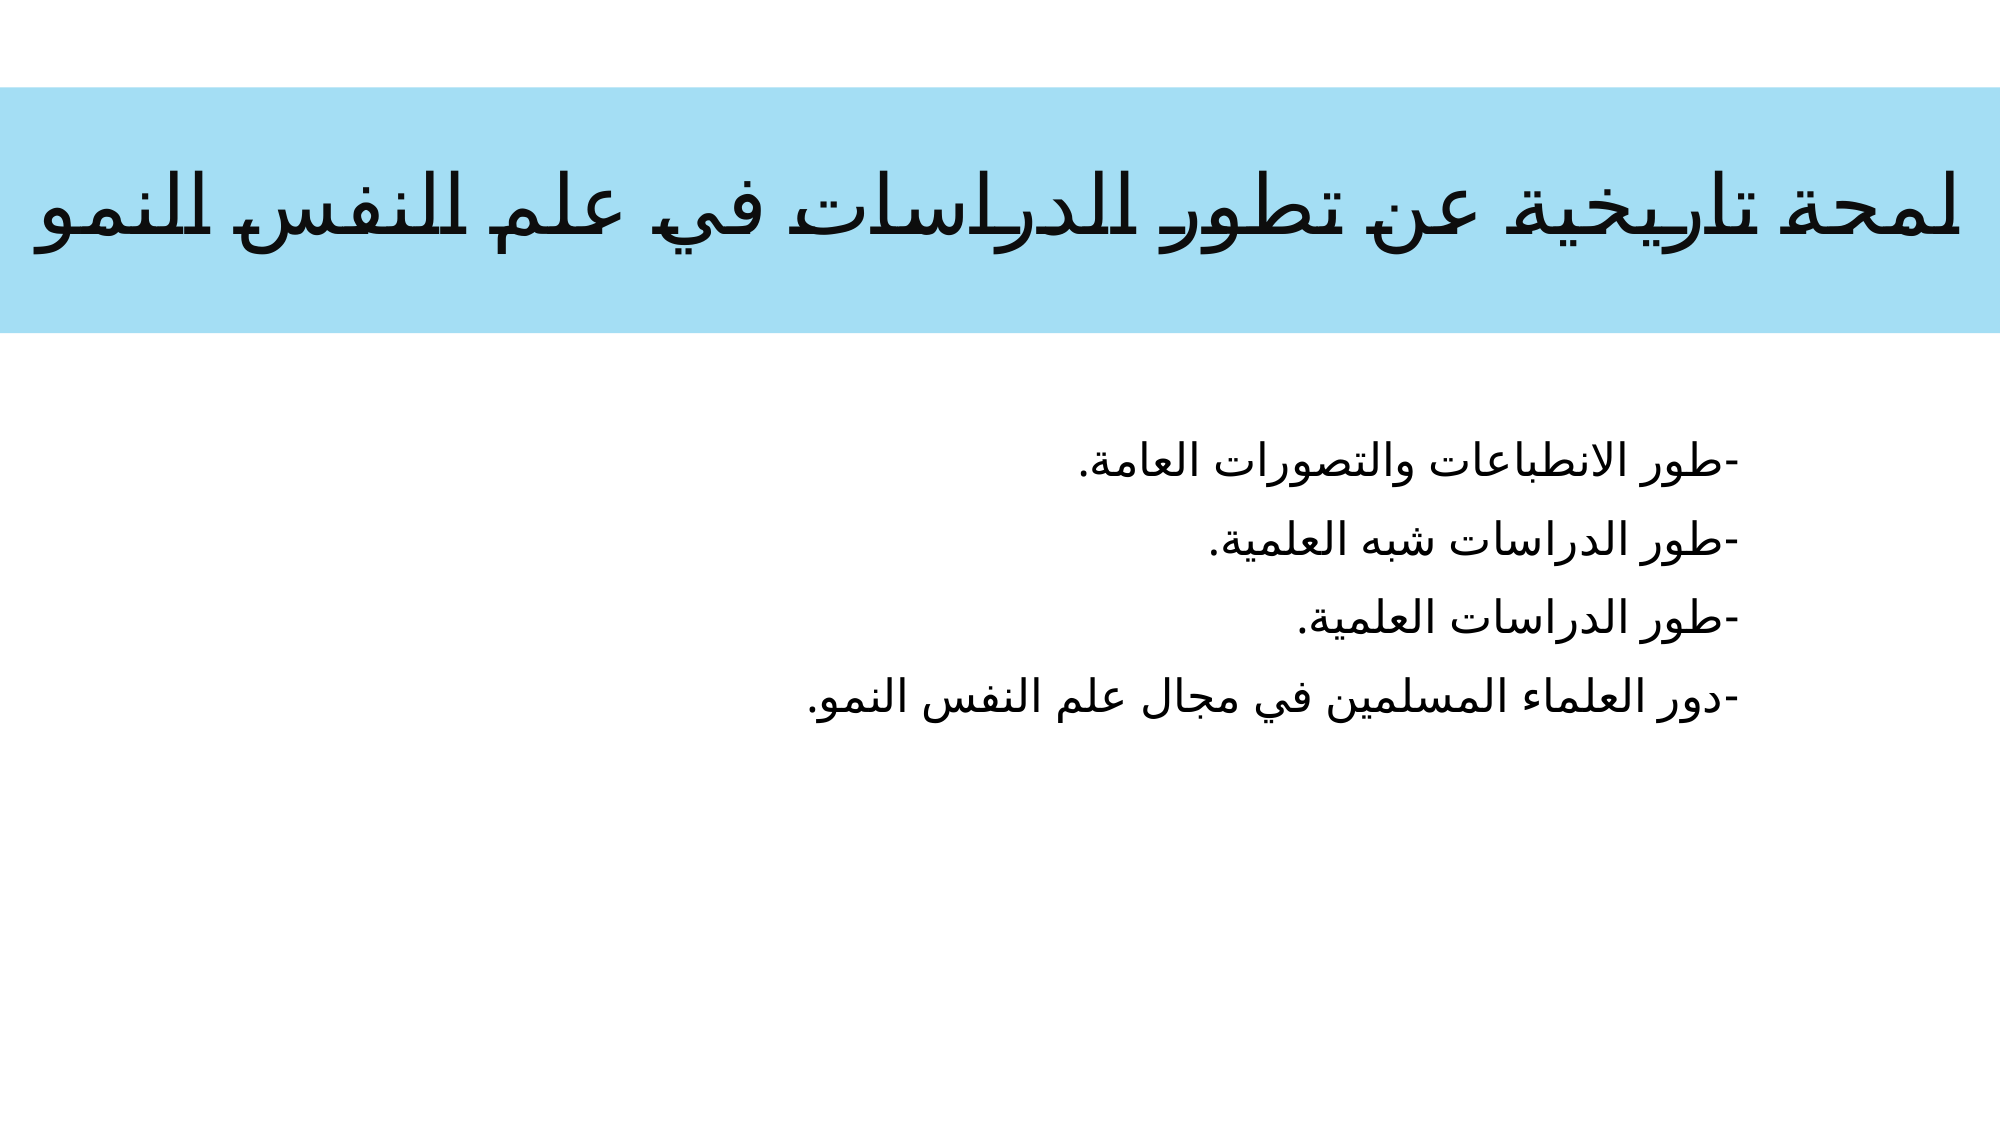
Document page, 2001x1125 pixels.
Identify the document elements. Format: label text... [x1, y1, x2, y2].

title لمحة تاريخية عن تطور الدراسات في علم النفس النمو [0, 87, 2000, 334]
list -طور الانطباعات والتصورات العامة. -طور الدراسات شبه العلمية. -طور الدراسات العلمية. -دور العلماء المسلمين في مجال علم النفس النمو. [168, 345, 1763, 1035]
